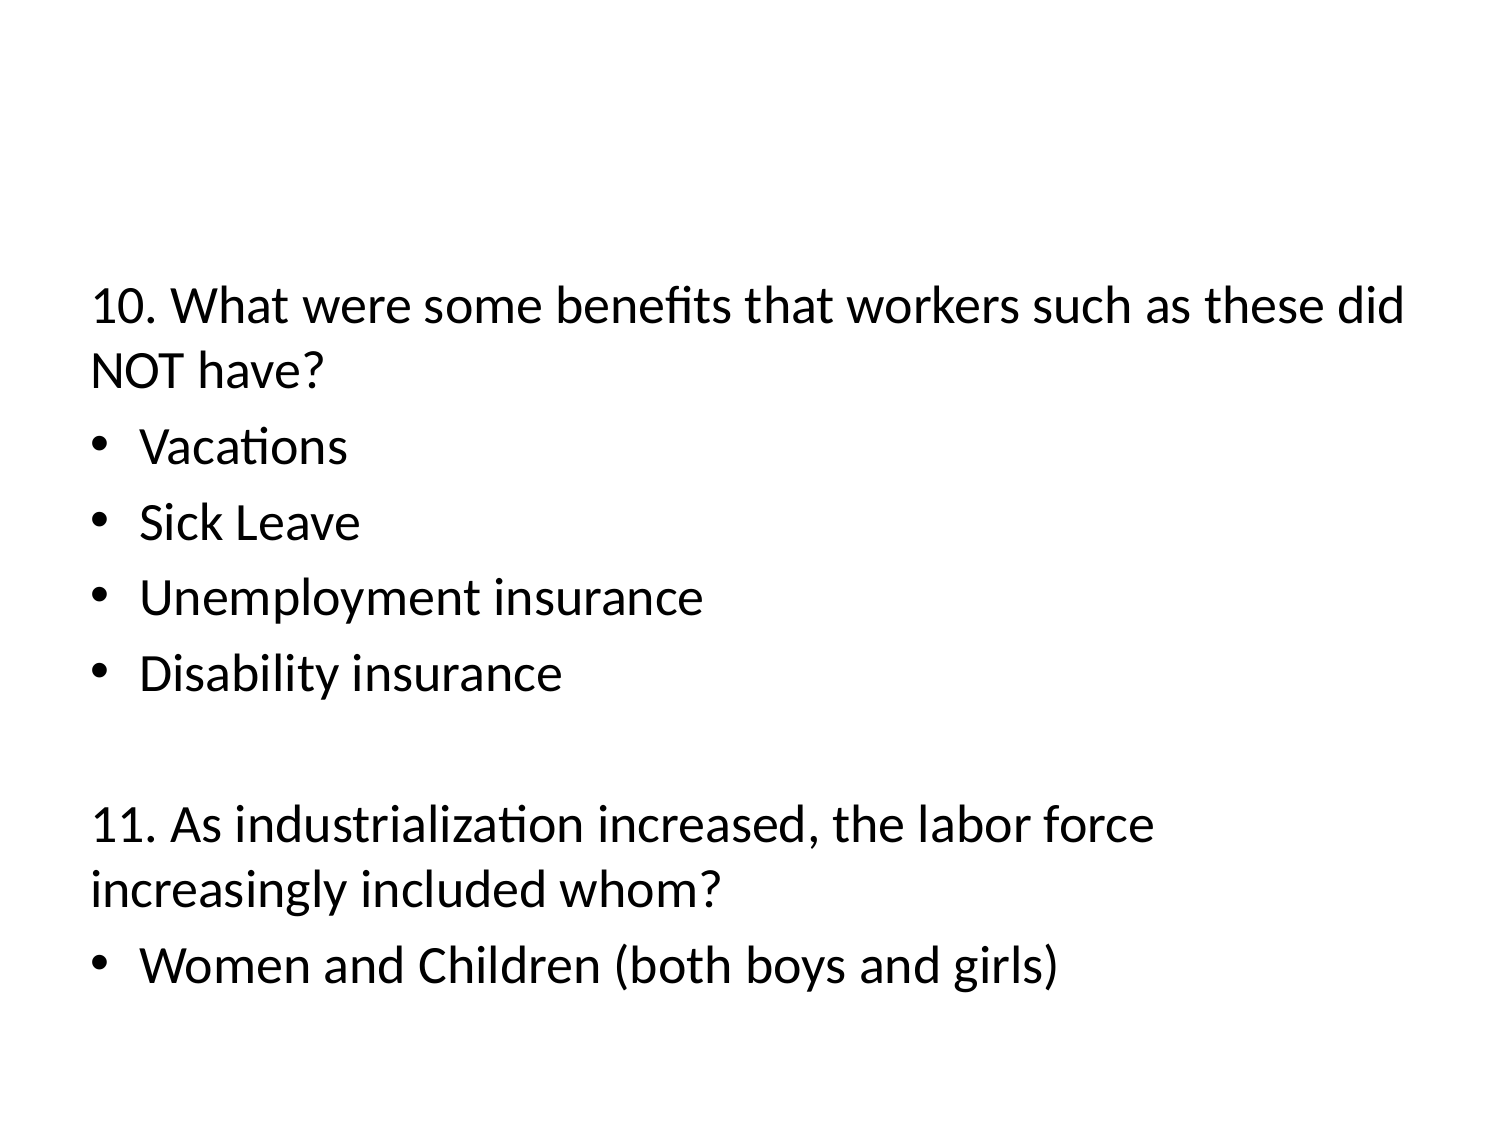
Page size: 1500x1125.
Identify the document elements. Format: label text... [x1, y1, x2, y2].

list 10. What were some benefits that workers such as these did NOT have? Vacations Sick Leave Unemployment insurance Disability insurance 11. As industrialization increased, the labor force increasingly included whom? Women and Children (both boys and girls) [75, 262, 1425, 1005]
